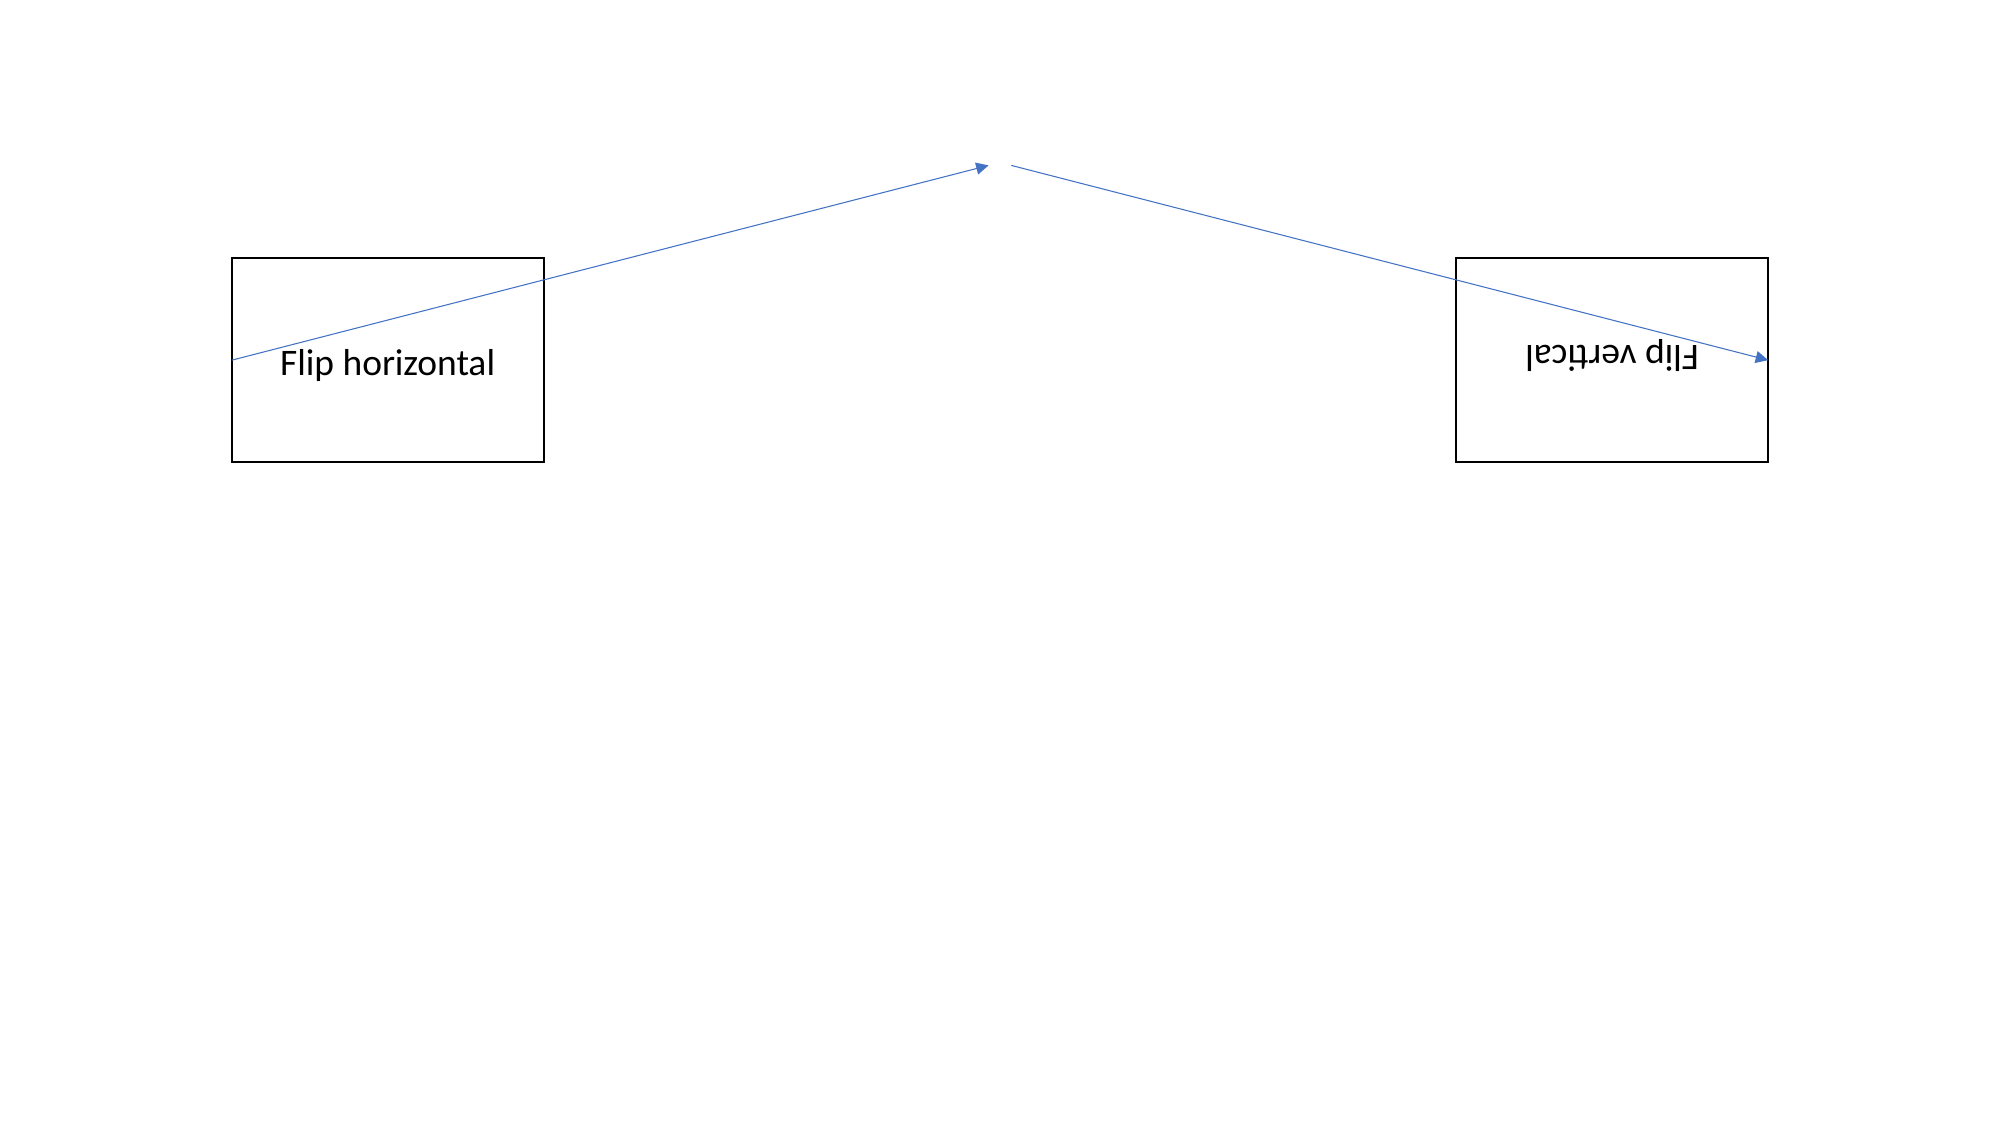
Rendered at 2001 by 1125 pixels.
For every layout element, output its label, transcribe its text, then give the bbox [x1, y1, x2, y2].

text_box Flip horizontal [231, 281, 545, 463]
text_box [543, 165, 989, 361]
text_box Flip vertical [1455, 281, 1769, 463]
text_box Flip vertical [1456, 257, 1769, 360]
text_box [1011, 165, 1456, 361]
text_box Flip horizontal [231, 257, 543, 359]
